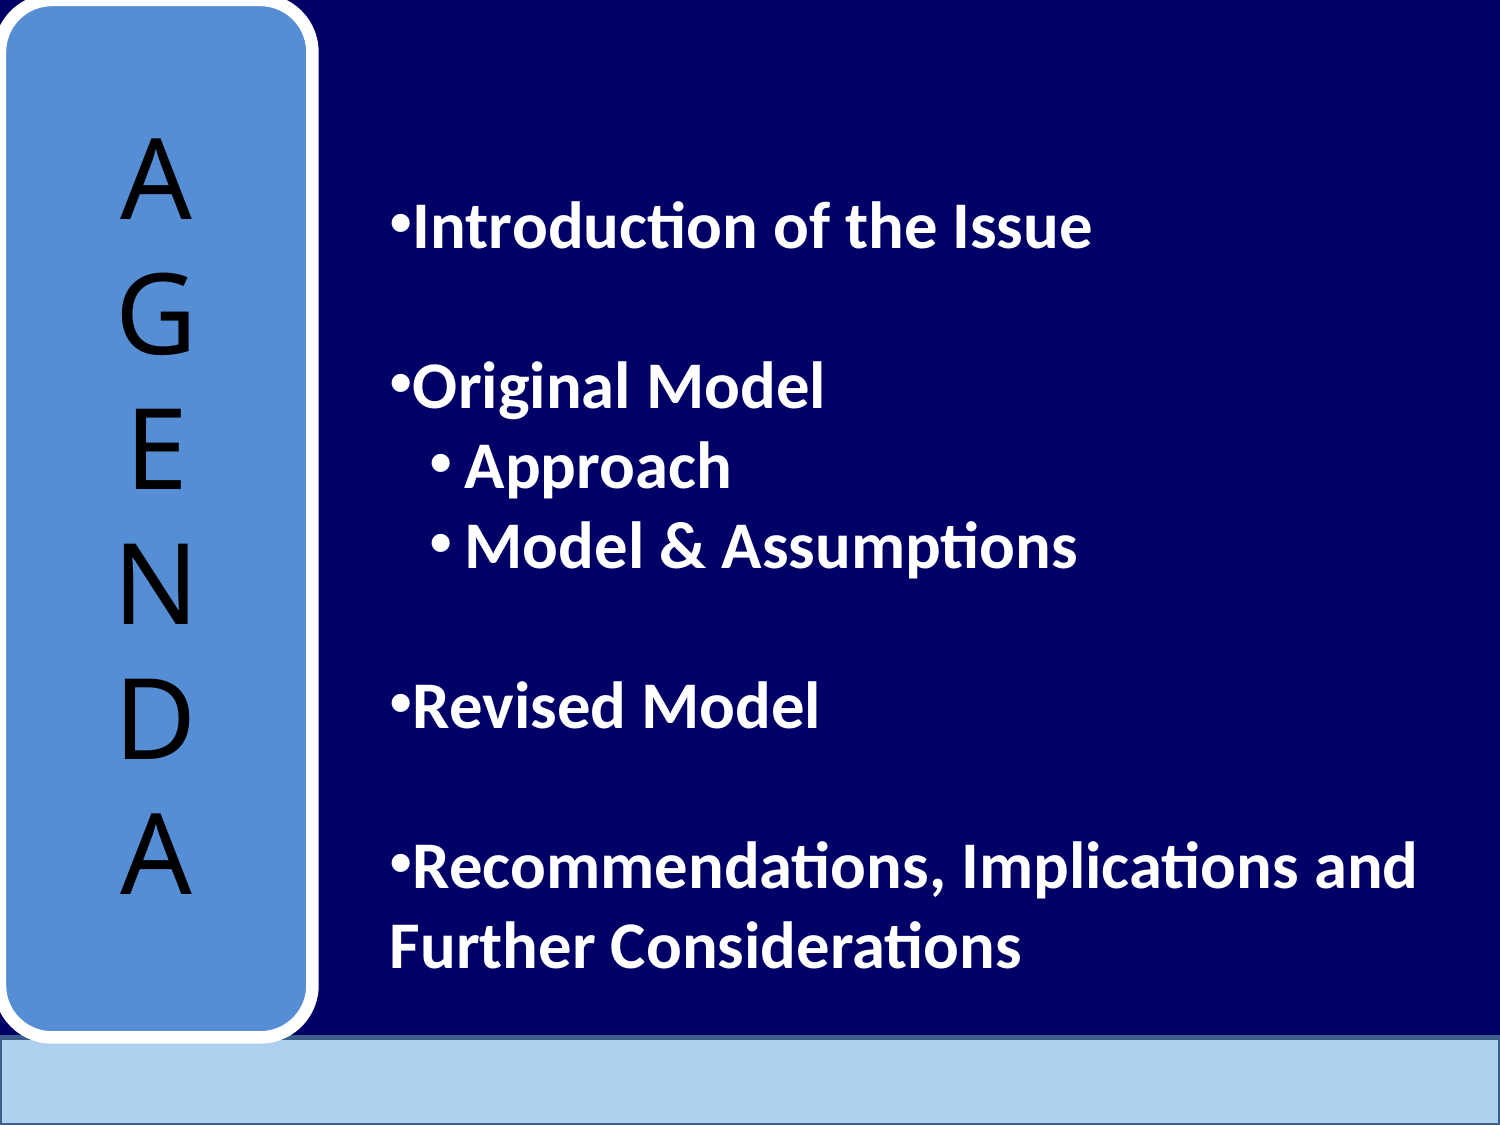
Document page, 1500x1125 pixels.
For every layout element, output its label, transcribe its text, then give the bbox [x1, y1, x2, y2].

text_box [0, 1035, 1500, 1125]
text_box Introduction of the Issue Original Model Approach Model & Assumptions Revised Model Recommendations, Implications and Further Considerations [375, 174, 1450, 990]
text_box [0, 0, 315, 1040]
text_box A G E N D A [62, 99, 250, 970]
